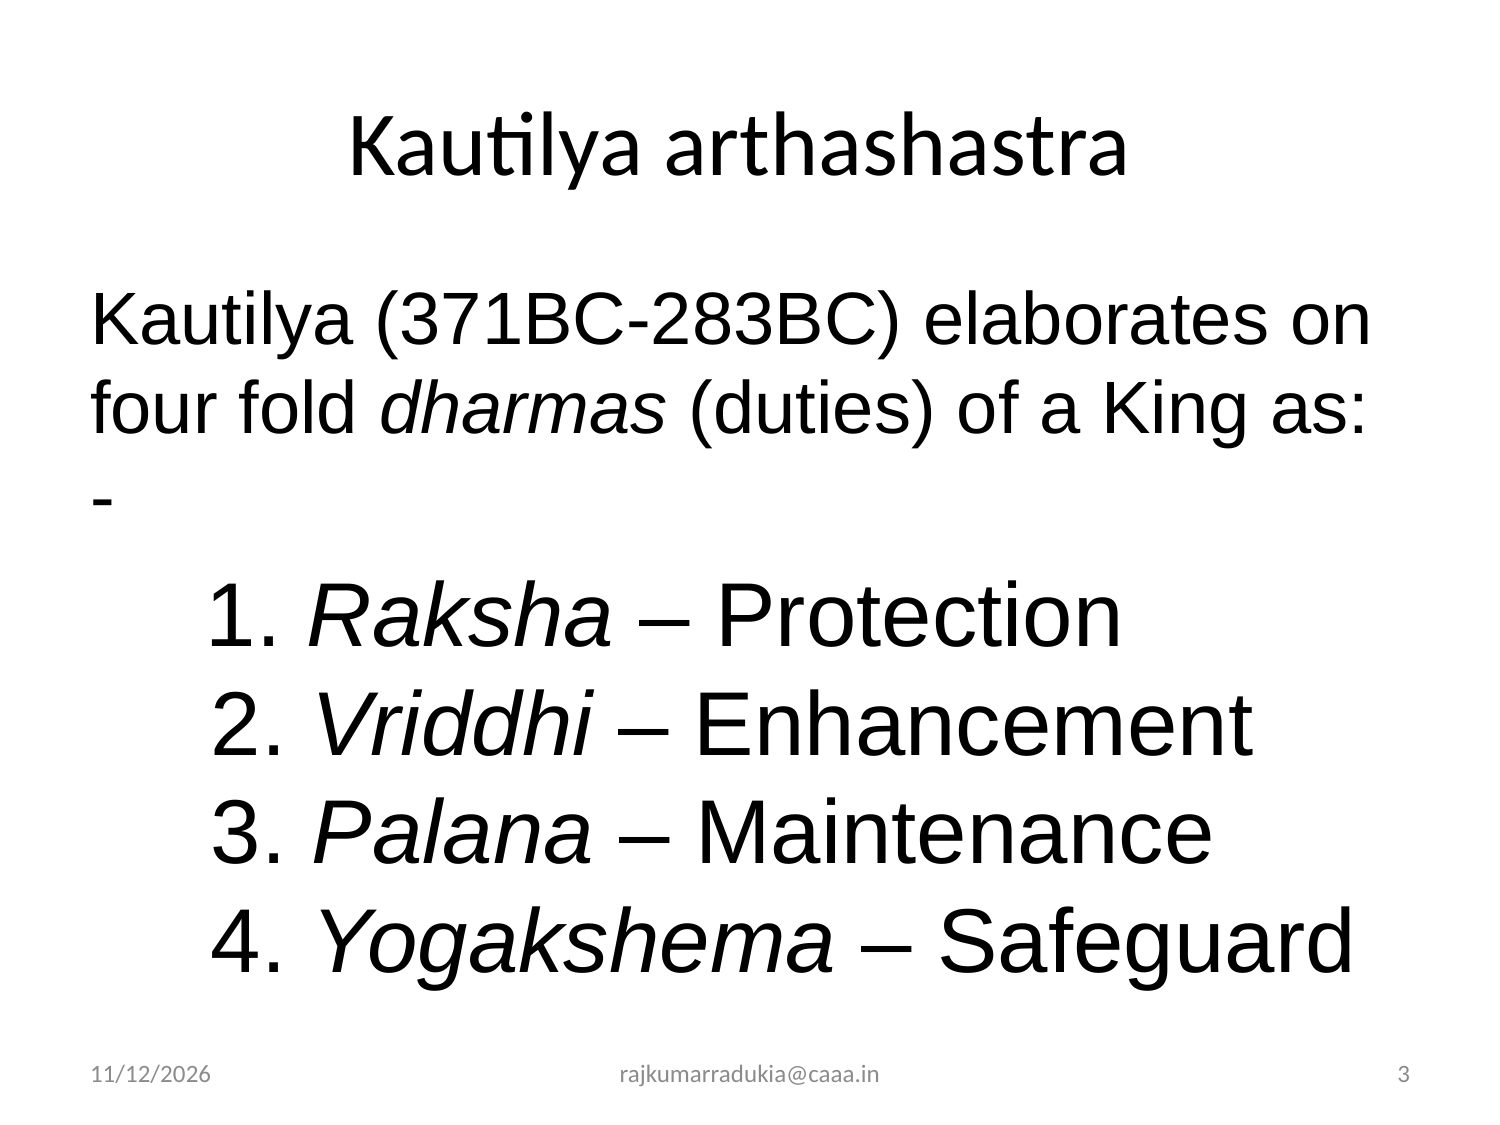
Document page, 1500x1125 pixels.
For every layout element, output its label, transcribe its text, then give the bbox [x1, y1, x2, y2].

slide_number 3 [1074, 1042, 1425, 1103]
footer rajkumarradukia@caaa.in [512, 1042, 988, 1103]
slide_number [75, 1042, 425, 1103]
list Kautilya (371BC-283BC) elaborates on four fold dharmas (duties) of a King as: - 1. Raksha – Protection 2. Vriddhi – Enhancement 3. Palana – Maintenance 4. Yogakshema – Safeguard [75, 262, 1425, 1005]
title Kautilya arthashastra [75, 45, 1425, 233]
